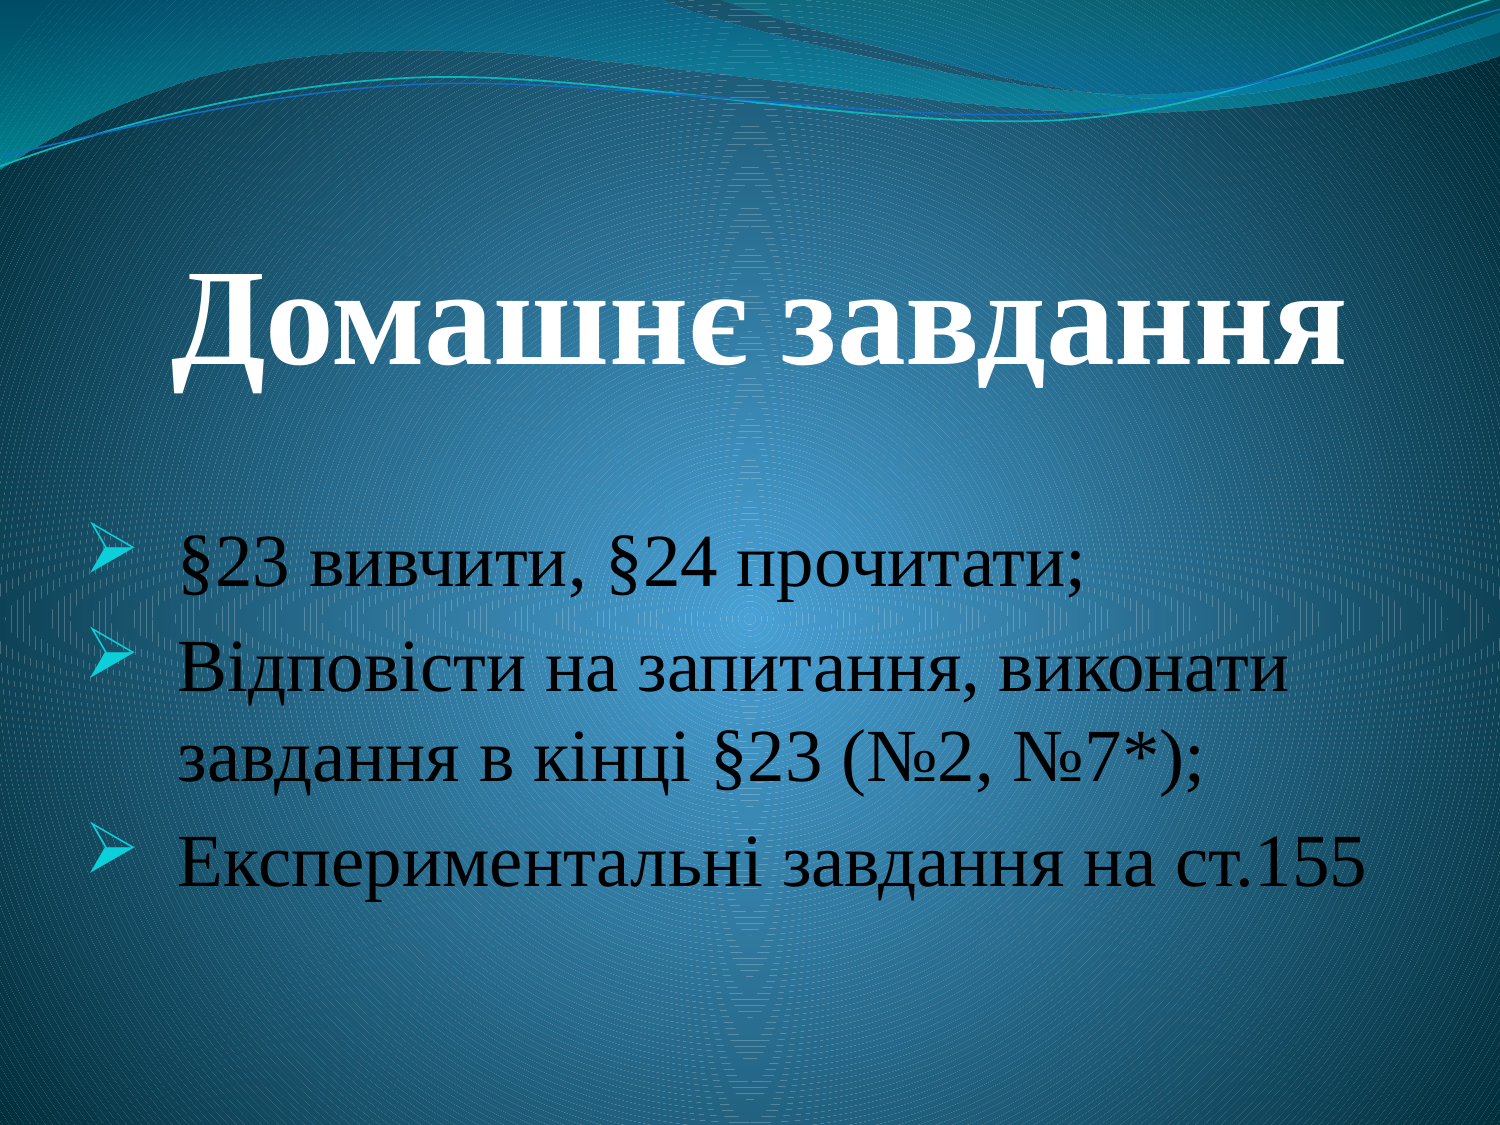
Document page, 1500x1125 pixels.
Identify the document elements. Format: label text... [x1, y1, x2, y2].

title Домашнє завдання [111, 219, 1408, 393]
list §23 вивчити, §24 прочитати; Відповісти на запитання, виконати завдання в кінці §23 (№2, №7*); Експериментальні завдання на ст.155 [76, 503, 1436, 965]
